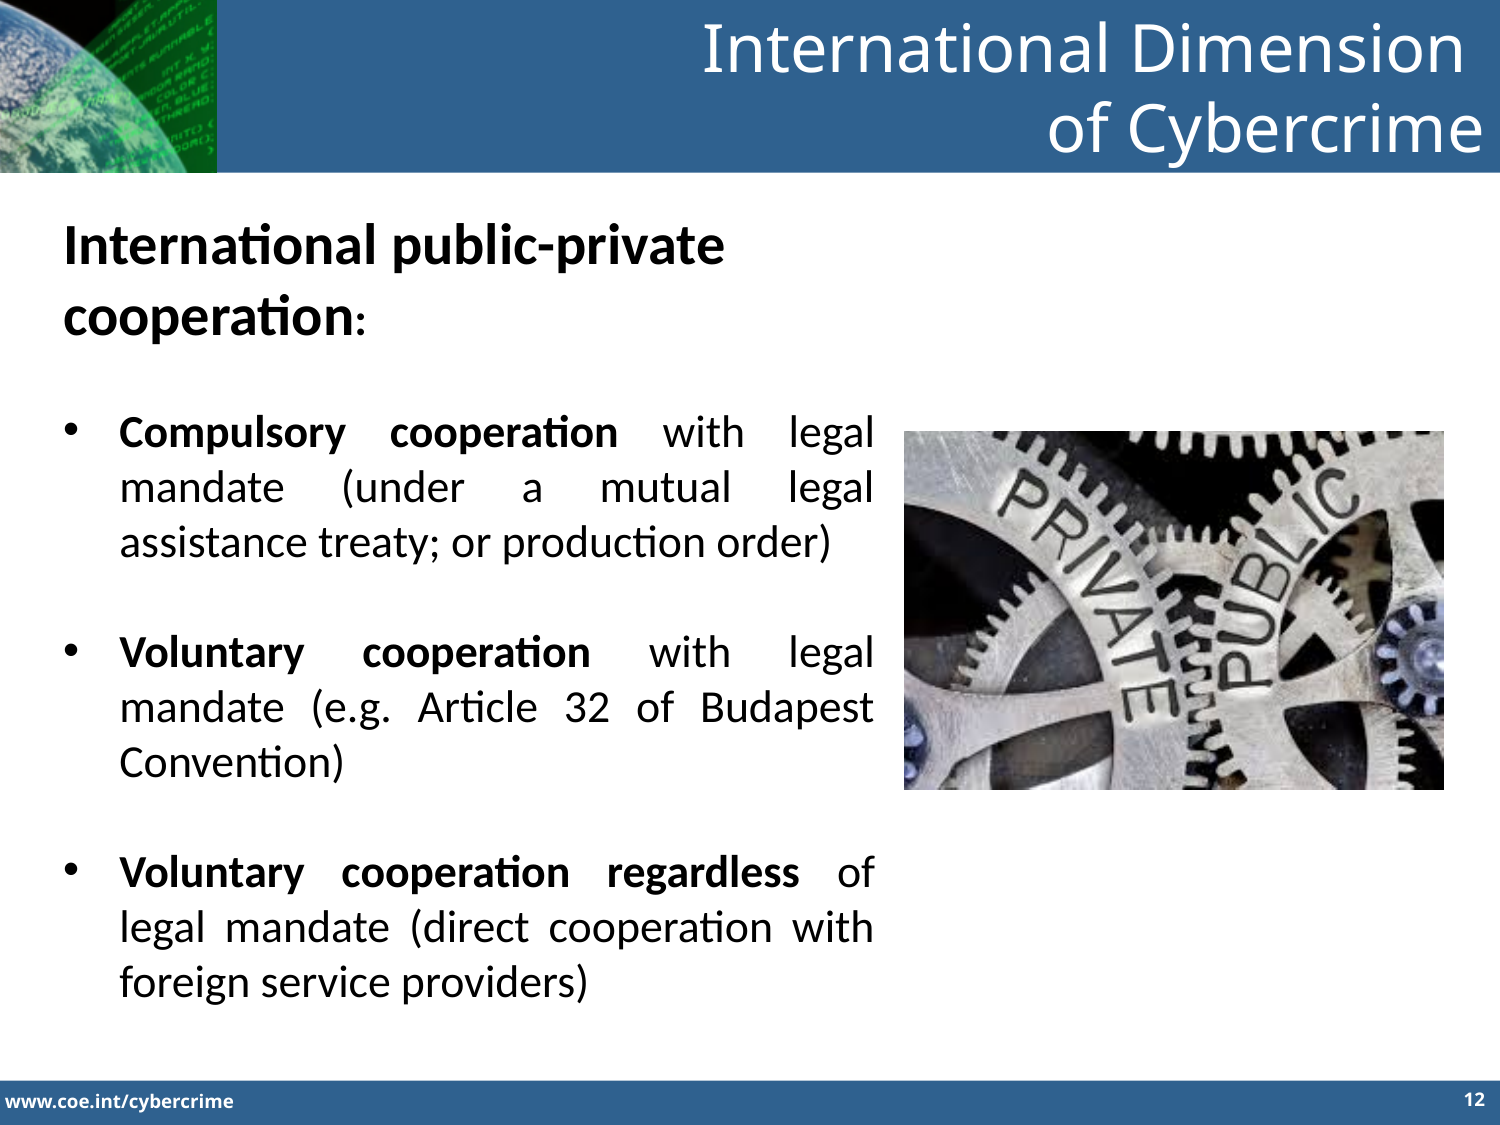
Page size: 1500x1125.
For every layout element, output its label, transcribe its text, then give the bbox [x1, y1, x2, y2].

text_box International Dimension of Cybercrime [329, 9, 1500, 162]
picture [0, 1, 217, 173]
slide_number 12 [1149, 1079, 1500, 1125]
text_box International public-private cooperation: Compulsory cooperation with legal mandate (under a mutual legal assistance treaty; or production order) Voluntary cooperation with legal mandate (e.g. Article 32 of Budapest Convention) Voluntary cooperation regardless of legal mandate (direct cooperation with foreign service providers) [48, 199, 890, 1014]
picture [904, 431, 1444, 790]
